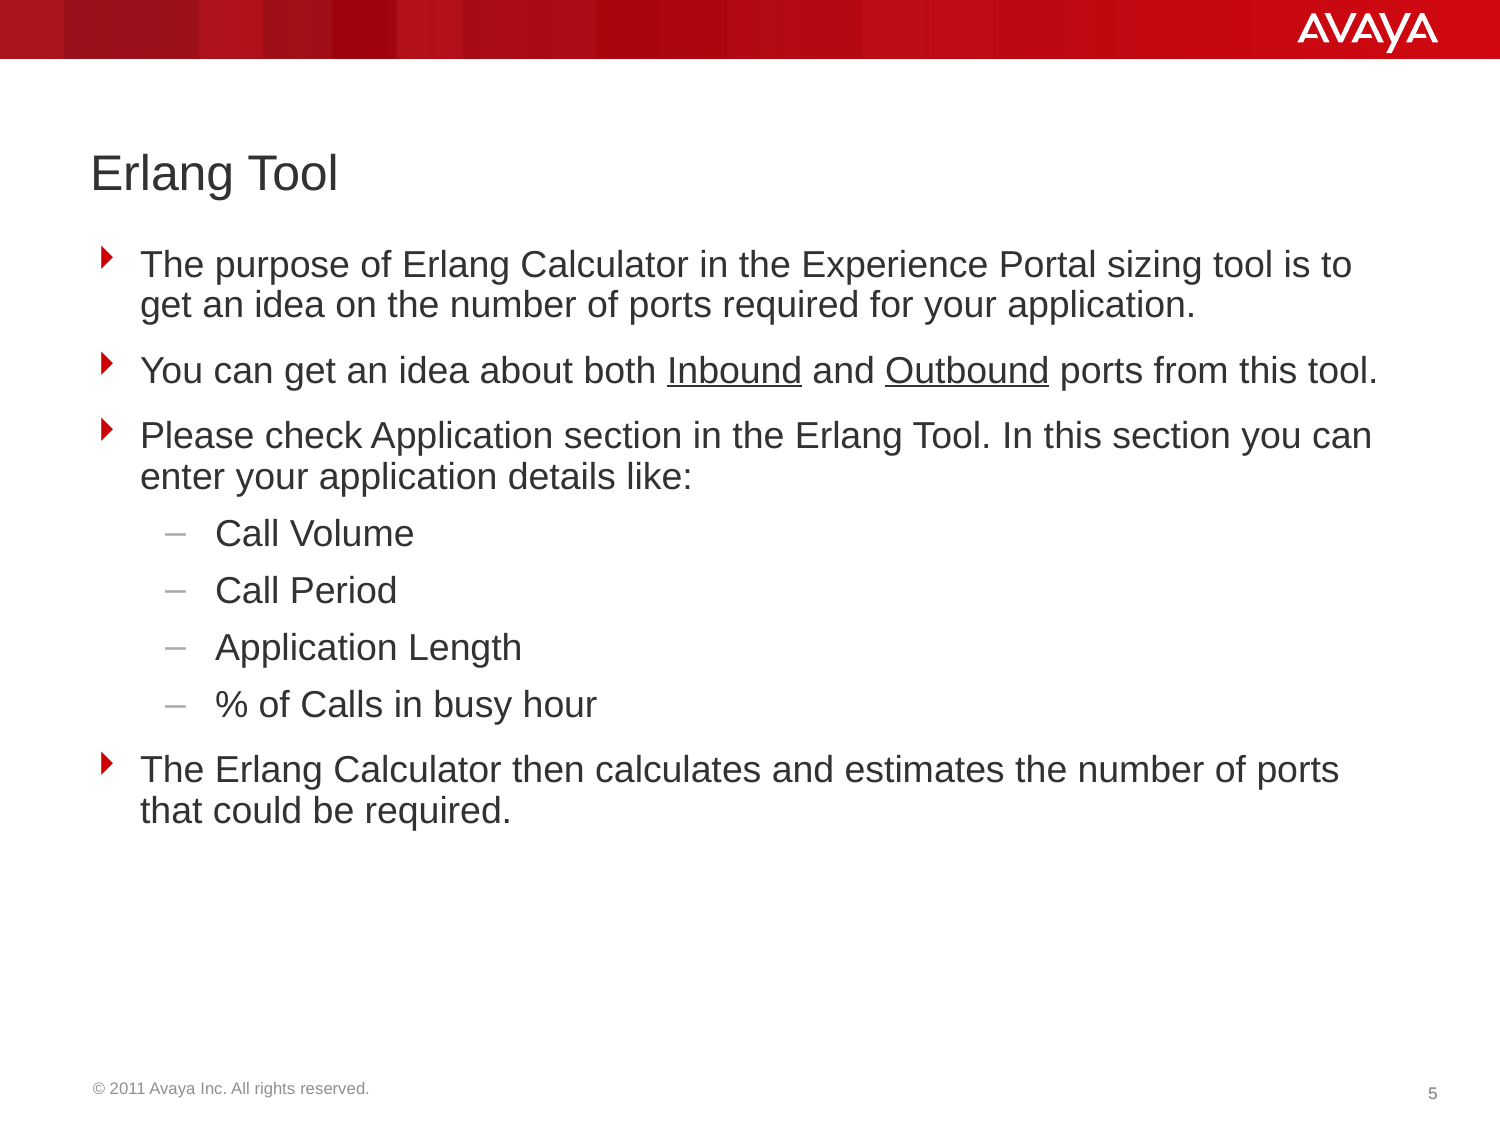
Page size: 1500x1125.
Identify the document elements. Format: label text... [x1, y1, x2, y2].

title Erlang Tool [75, 71, 1425, 209]
list The purpose of Erlang Calculator in the Experience Portal sizing tool is to get an idea on the number of ports required for your application. You can get an idea about both Inbound and Outbound ports from this tool. Please check Application section in the Erlang Tool. In this section you can enter your application details like: Call Volume Call Period Application Length % of Calls in busy hour The Erlang Calculator then calculates and estimates the number of ports that could be required. [75, 237, 1425, 1013]
